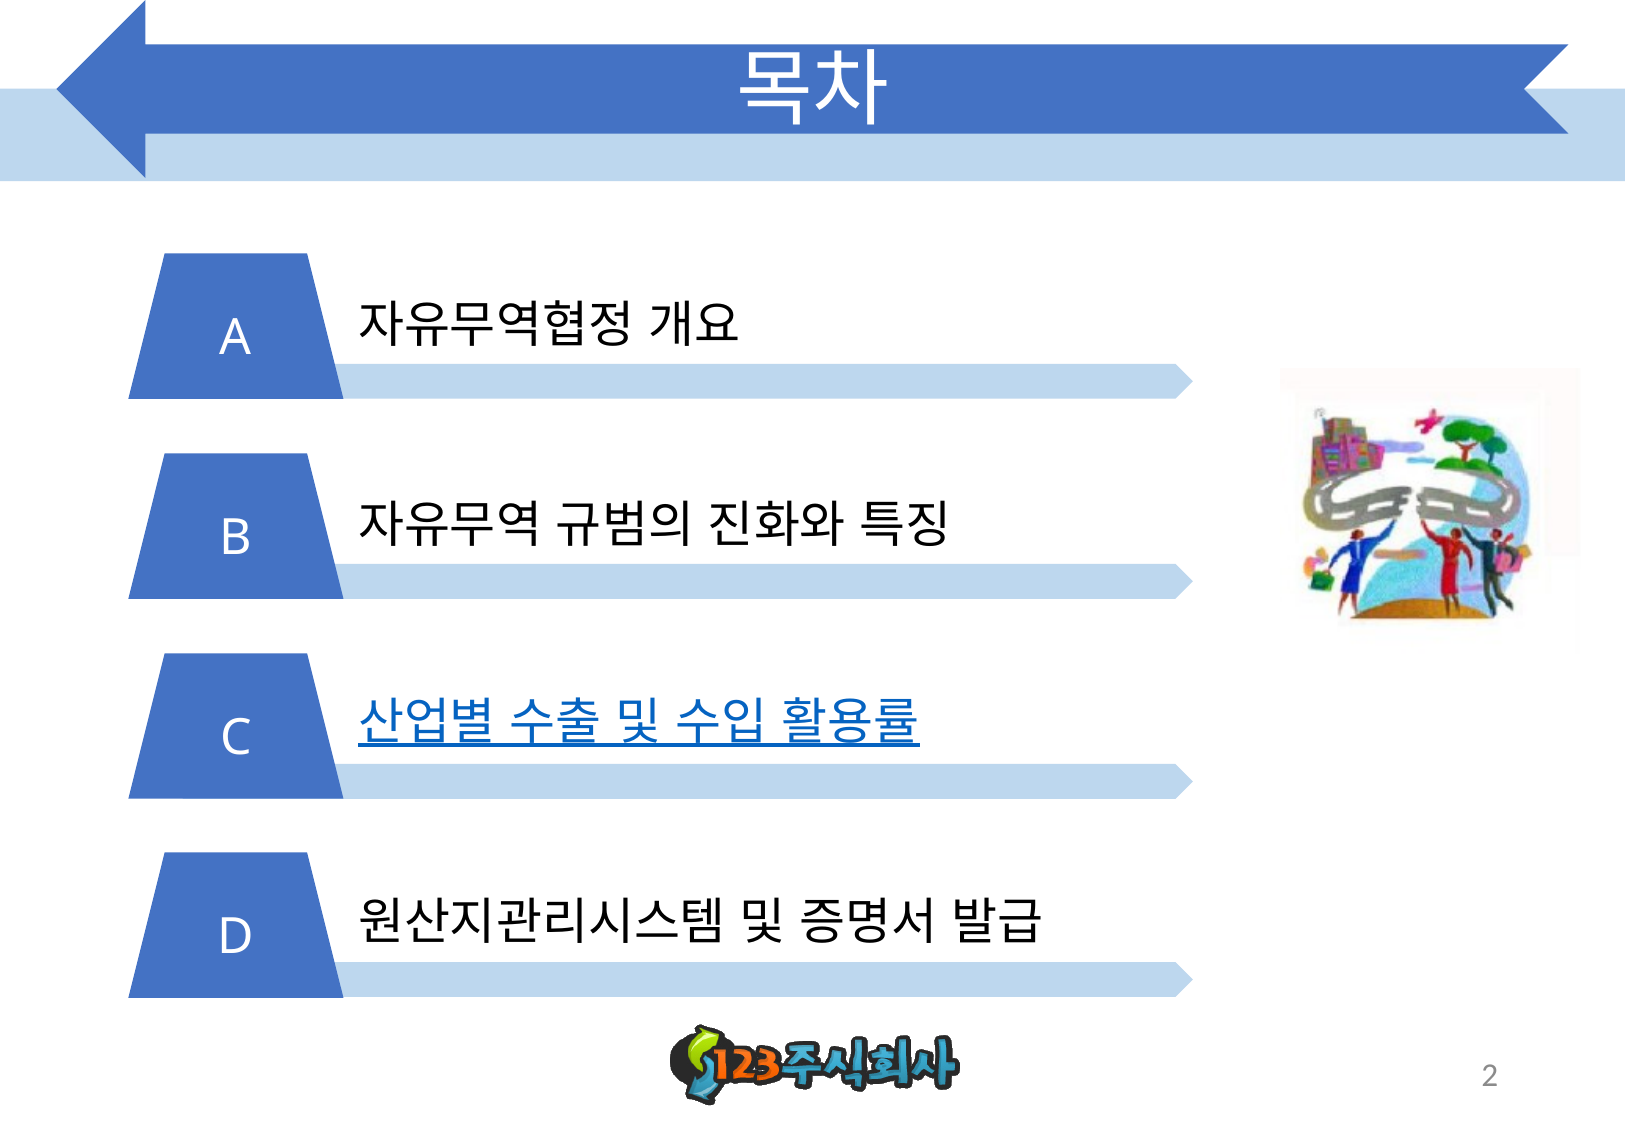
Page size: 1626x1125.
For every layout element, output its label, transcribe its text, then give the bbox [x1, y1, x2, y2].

text_box 산업별 수출 및 수입 활용률 [343, 682, 1204, 770]
picture [655, 1010, 973, 1117]
picture [1279, 368, 1581, 654]
text_box 자유무역 규범의 진화와 특징 [343, 485, 1193, 561]
text_box 자유무역협정 개요 [343, 284, 1204, 360]
text_box 원산지관리시스템 및 증명서 발급 [343, 882, 1204, 957]
title 목차 [0, 3, 1625, 182]
text_box D [127, 851, 345, 999]
text_box [336, 961, 1195, 999]
text_box [336, 762, 1195, 800]
text_box B [127, 452, 345, 600]
text_box [336, 562, 1195, 600]
text_box A [127, 252, 345, 400]
text_box [336, 362, 1195, 400]
text_box C [127, 652, 345, 800]
slide_number 2 [1147, 1042, 1514, 1103]
